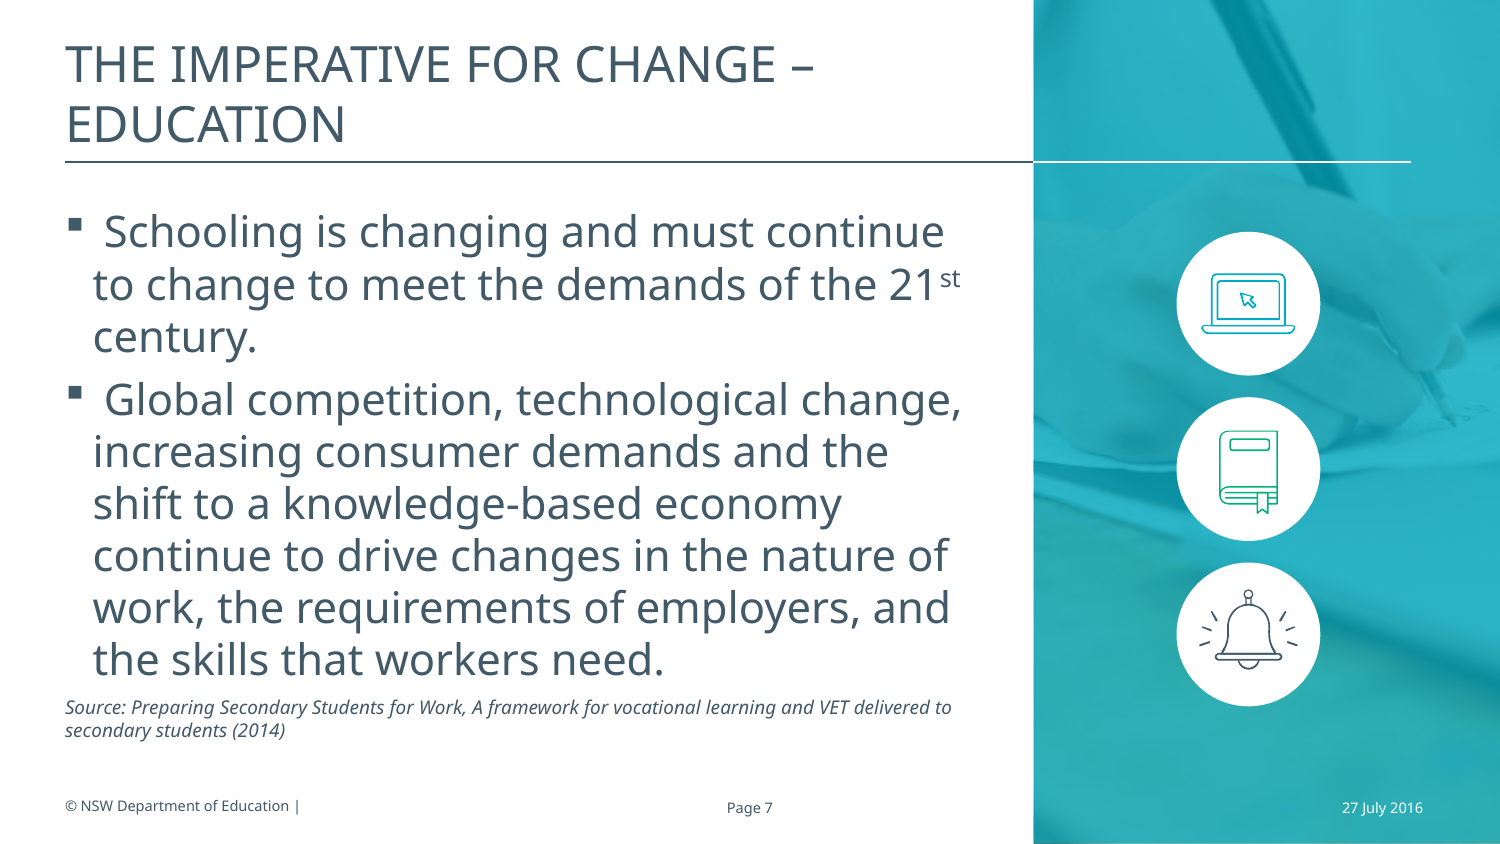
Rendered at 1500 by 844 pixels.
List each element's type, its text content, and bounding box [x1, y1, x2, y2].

title The imperative for change – education [64, 43, 987, 161]
footer © NSW Department of Education | [64, 779, 514, 824]
text_box [1175, 561, 1322, 708]
text_box [1175, 230, 1322, 377]
text_box [1175, 396, 1322, 543]
slide_number Page 7 [575, 779, 925, 824]
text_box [1200, 273, 1296, 335]
list Schooling is changing and must continue to change to meet the demands of the 21st century. Global competition, technological change, increasing consumer demands and the shift to a knowledge-based economy continue to drive changes in the nature of work, the requirements of employers, and the skills that workers need. Source: Preparing Secondary Students for Work, A framework for vocational learning and VET delivered to secondary students (2014) [64, 196, 987, 777]
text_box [1199, 589, 1298, 670]
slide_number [1151, 779, 1424, 824]
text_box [1218, 430, 1279, 515]
